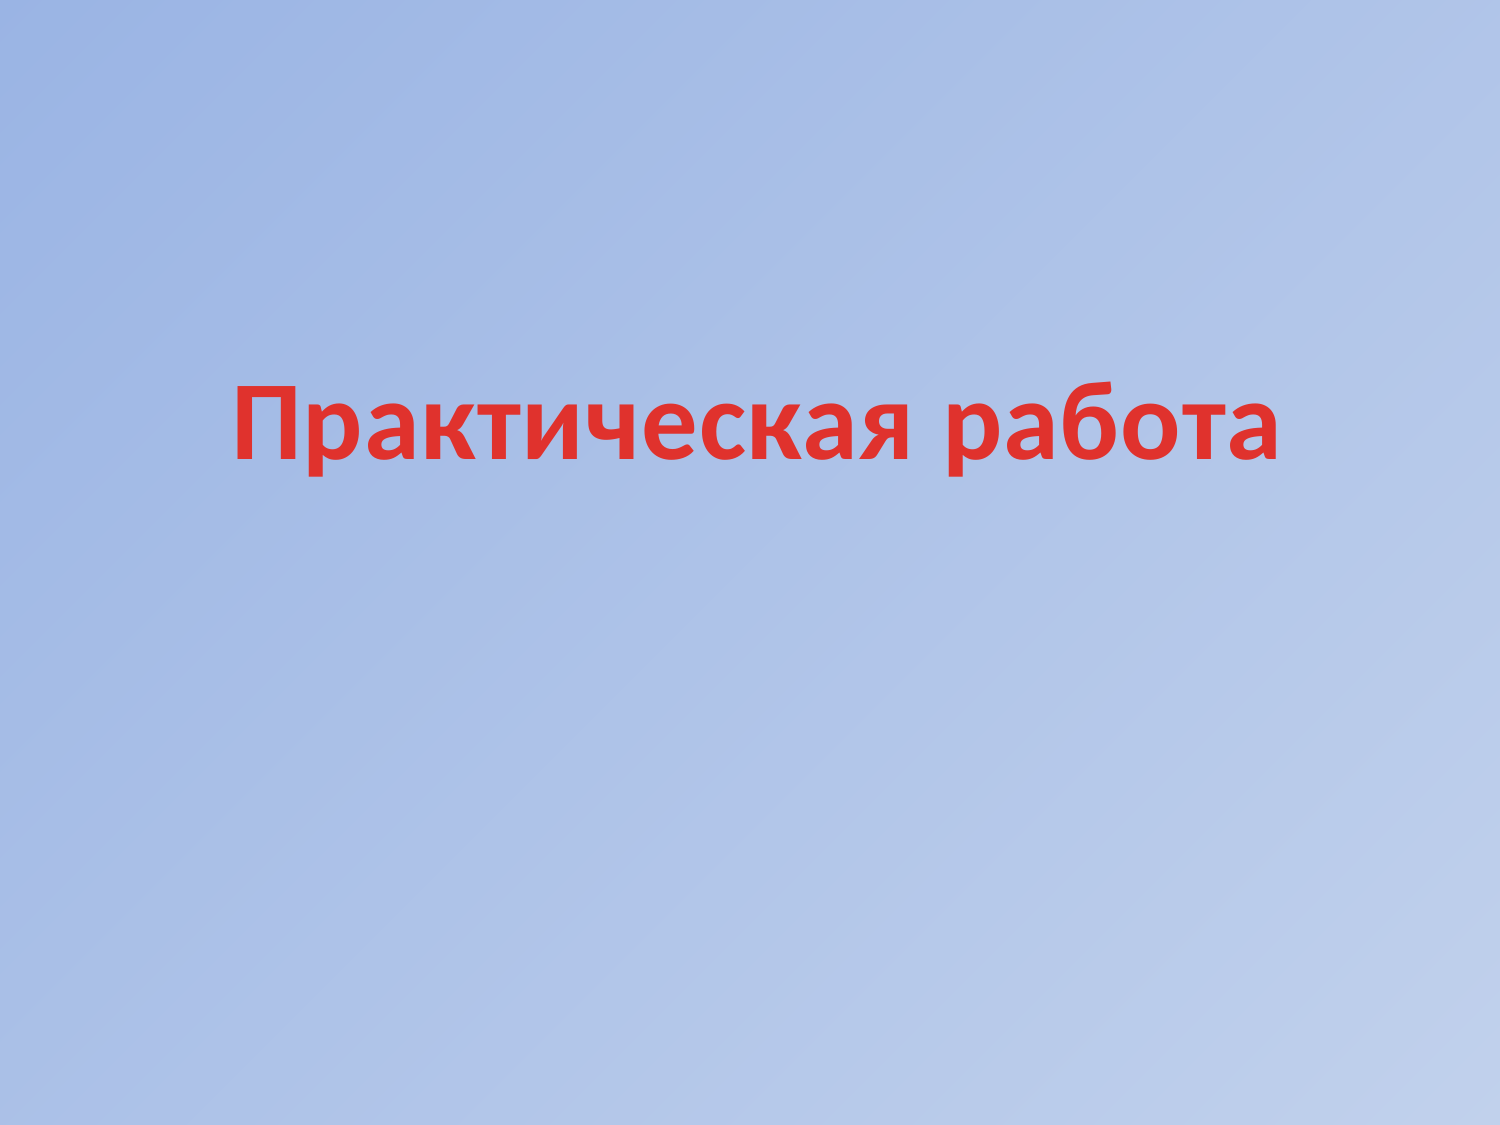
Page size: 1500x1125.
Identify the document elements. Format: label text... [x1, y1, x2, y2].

text_box Практическая работа [216, 339, 1300, 490]
